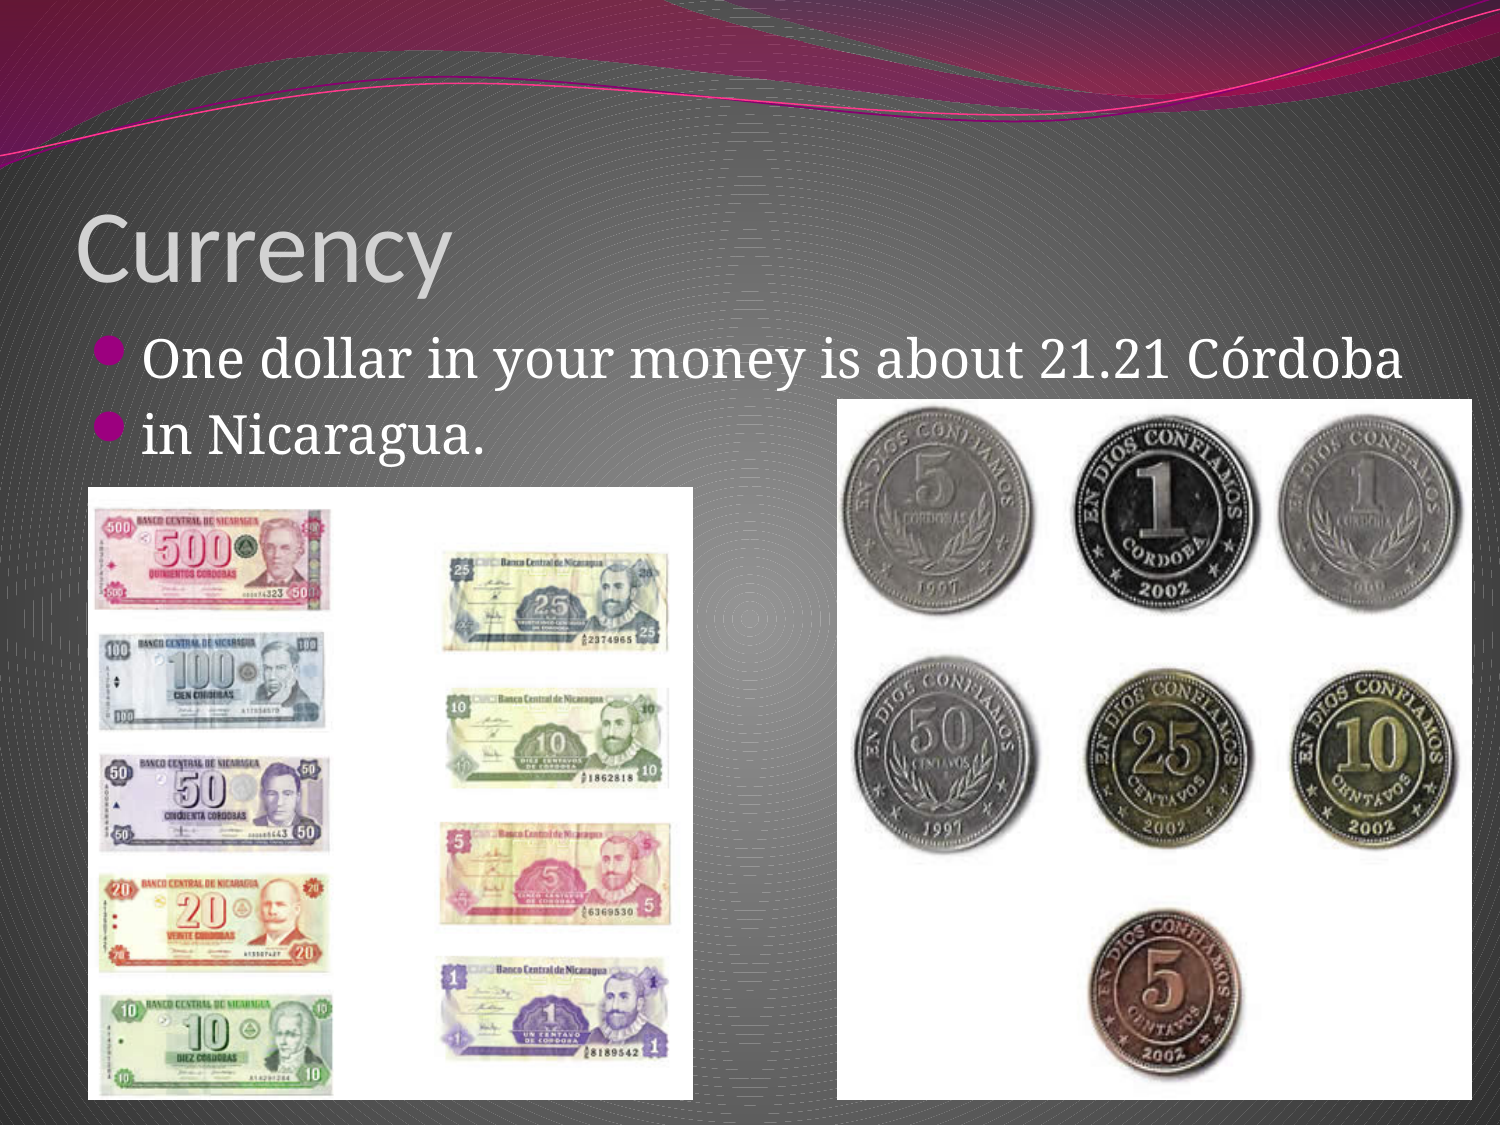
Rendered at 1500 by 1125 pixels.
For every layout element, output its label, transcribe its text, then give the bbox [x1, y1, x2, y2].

title Currency [75, 115, 1425, 303]
picture [837, 399, 1473, 1101]
picture [87, 487, 693, 1101]
list One dollar in your money is about 21.21 Córdoba in Nicaragua. [75, 317, 1425, 1038]
